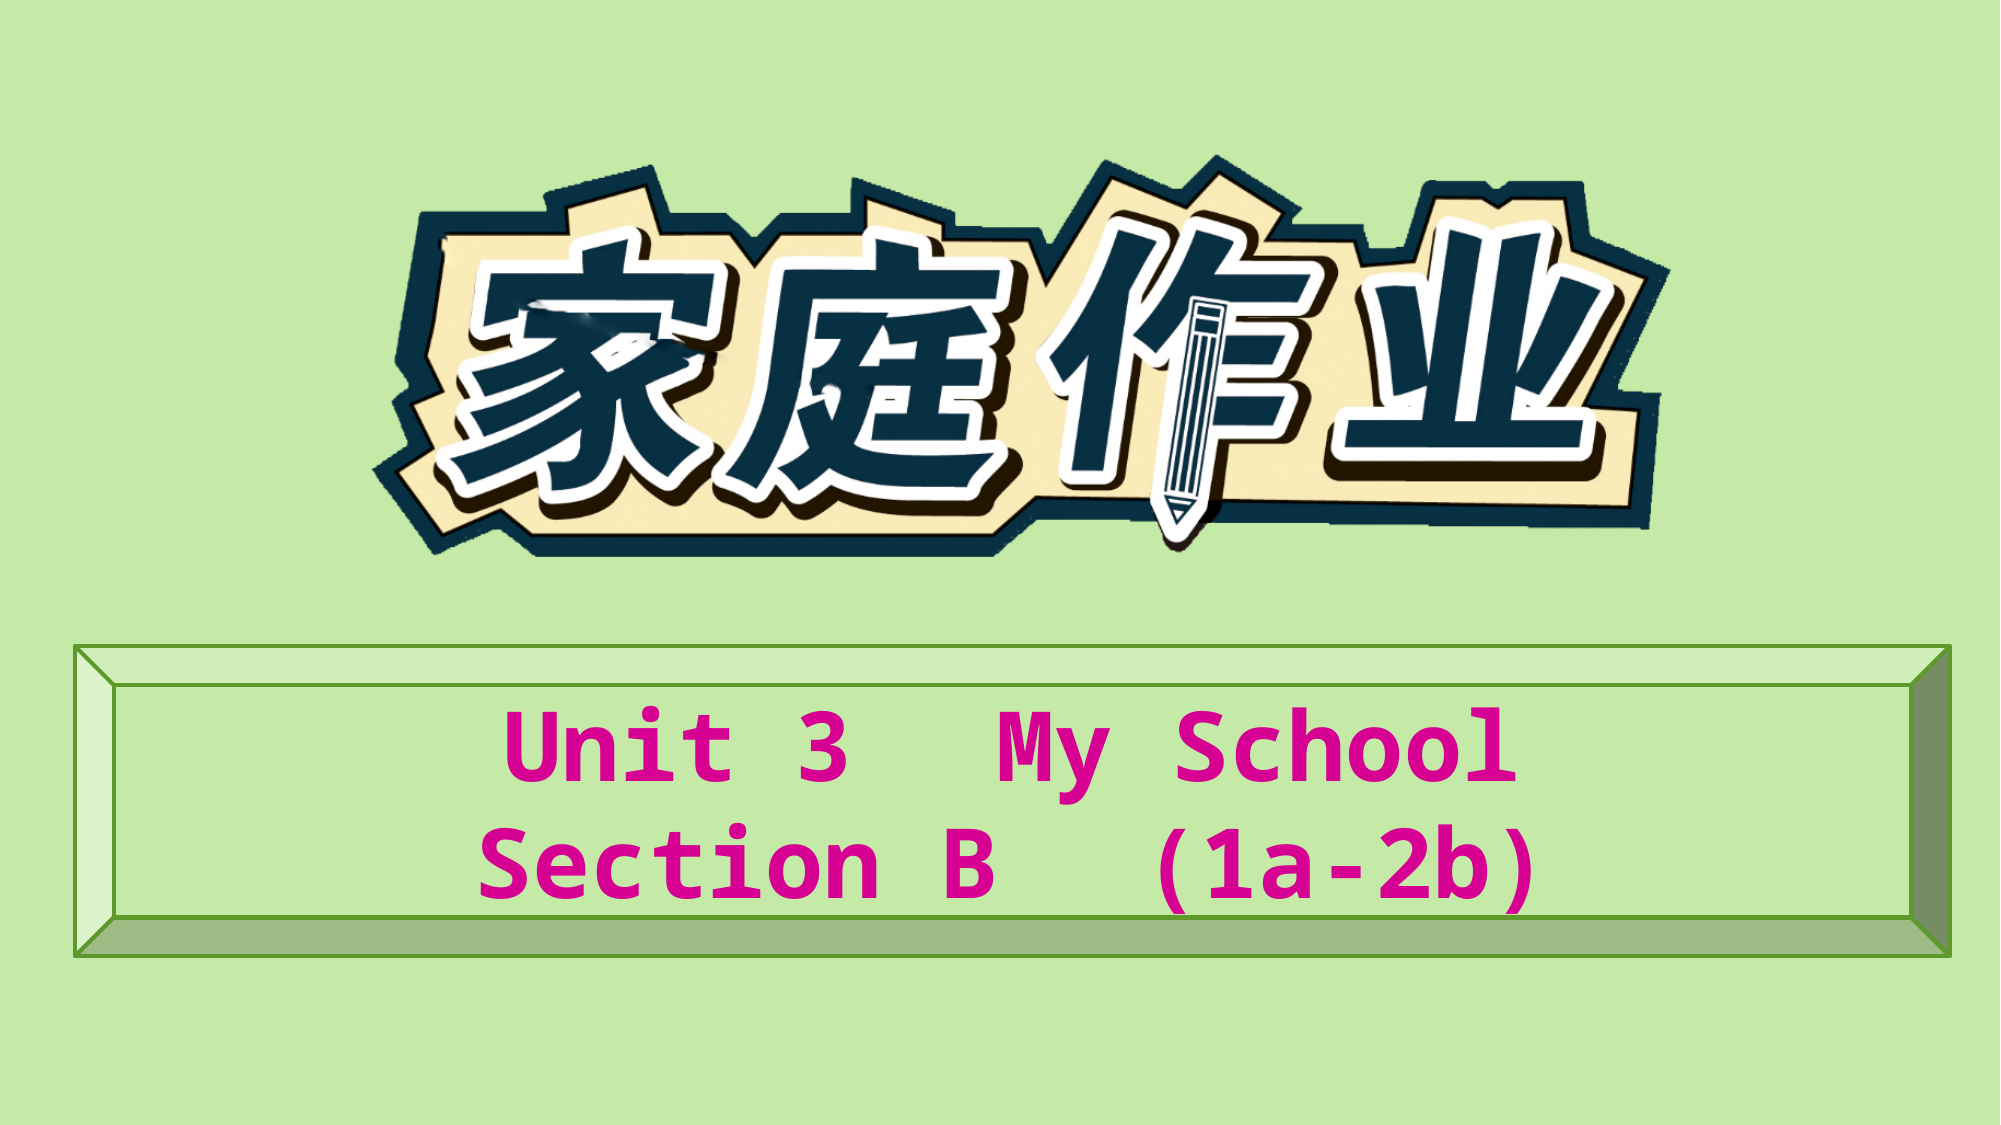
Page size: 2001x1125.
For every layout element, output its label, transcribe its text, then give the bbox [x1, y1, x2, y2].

text_box Unit 3 My School Section B (1a-2b) [73, 644, 1952, 958]
picture [369, 87, 1675, 644]
